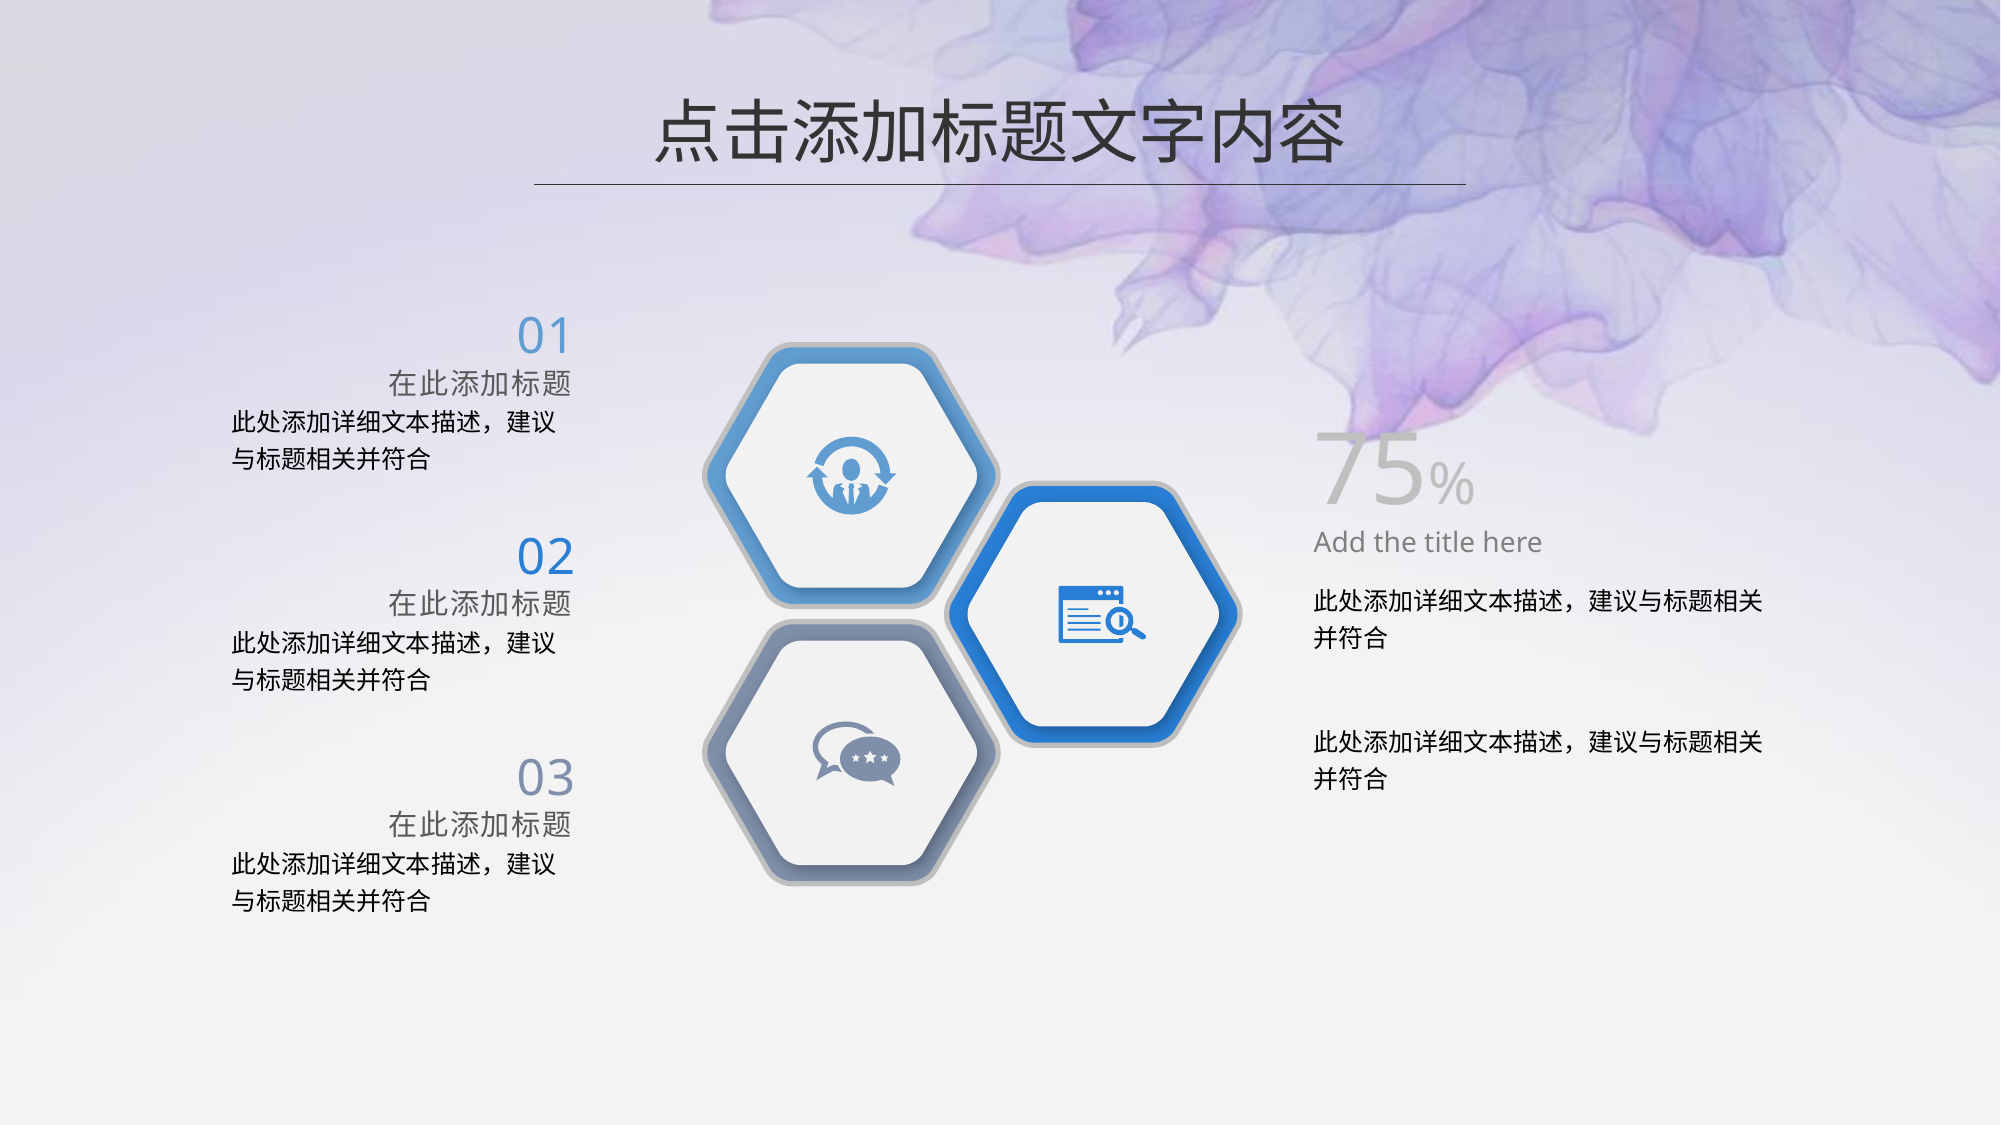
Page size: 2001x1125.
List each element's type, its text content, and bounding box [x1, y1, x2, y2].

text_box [200, 737, 591, 924]
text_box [703, 344, 1000, 607]
text_box Add the title here [1298, 516, 1644, 566]
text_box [805, 436, 897, 515]
text_box 此处添加详细文本描述，建议与标题相关并符合 [1298, 711, 1798, 802]
text_box 此处添加详细文本描述，建议与标题相关并符合 [1298, 570, 1798, 661]
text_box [200, 516, 591, 704]
text_box 点击添加标题文字内容 [629, 80, 1370, 179]
text_box 75% [1298, 397, 1492, 533]
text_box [1058, 585, 1147, 644]
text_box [945, 482, 1242, 746]
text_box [703, 621, 1000, 885]
picture [0, 0, 2001, 1125]
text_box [812, 720, 901, 787]
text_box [200, 296, 591, 483]
